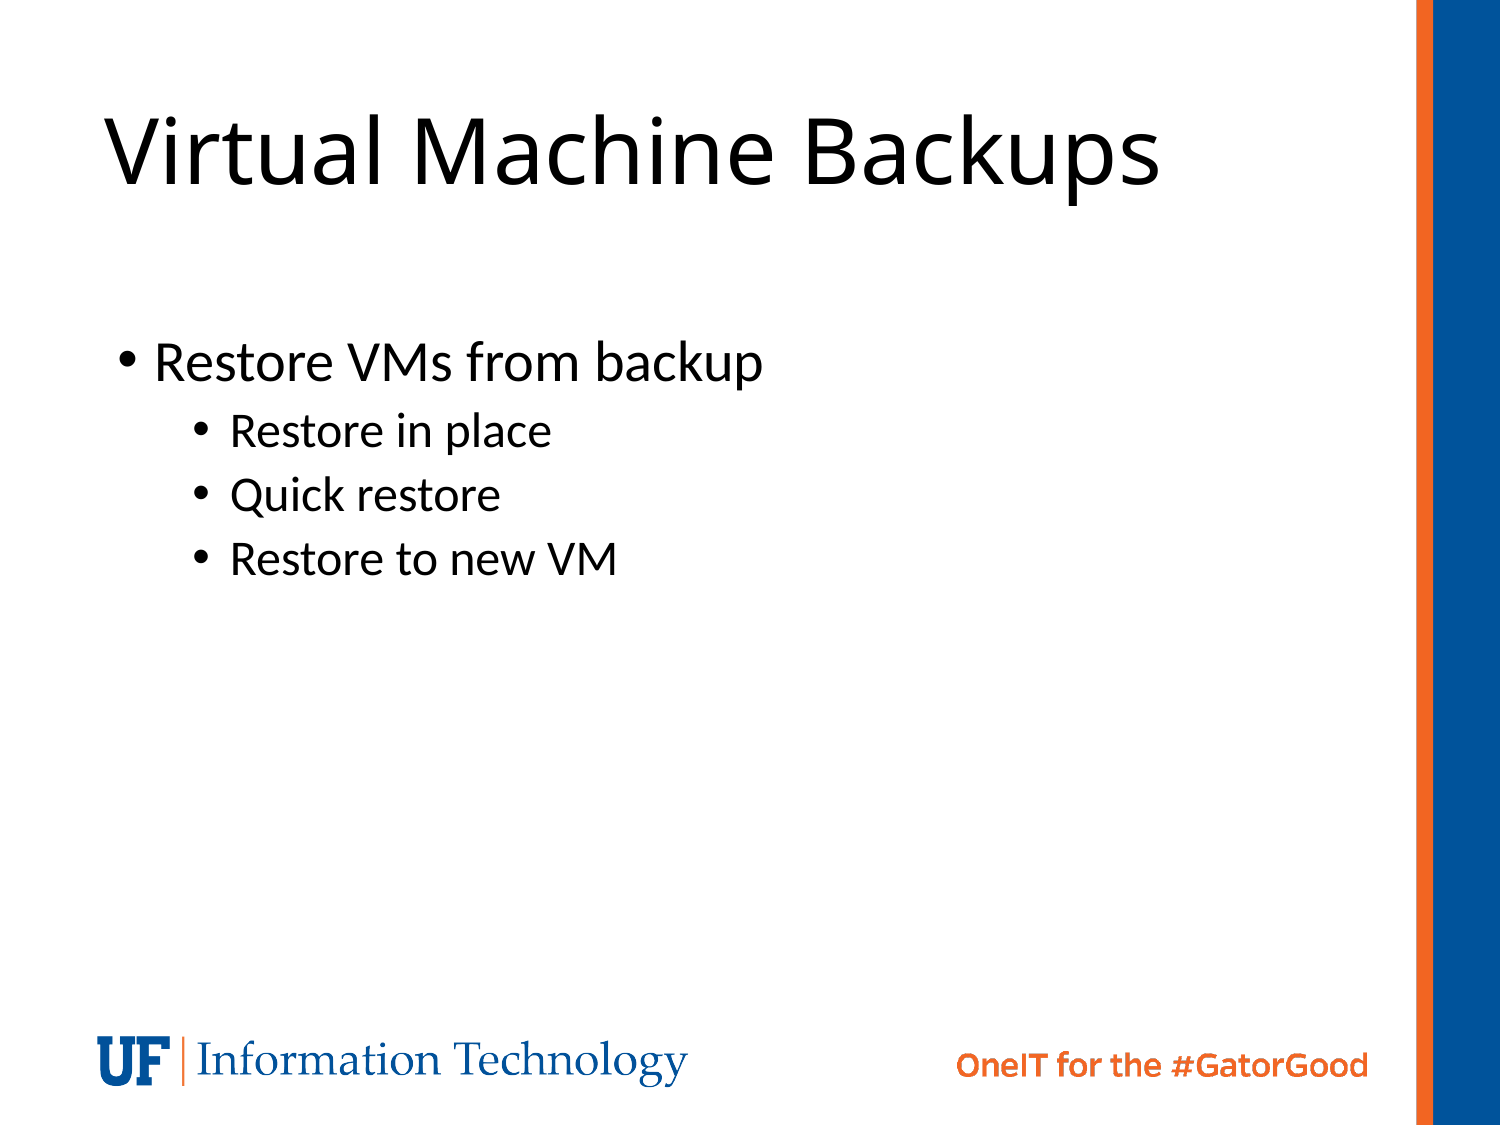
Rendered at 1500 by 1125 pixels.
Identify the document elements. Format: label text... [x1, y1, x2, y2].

list Restore VMs from backup Restore in place Quick restore Restore to new VM [102, 323, 1216, 999]
title Virtual Machine Backups [90, 98, 1266, 286]
text_box [241, 527, 273, 584]
picture [97, 1034, 689, 1088]
picture [957, 1051, 1367, 1077]
